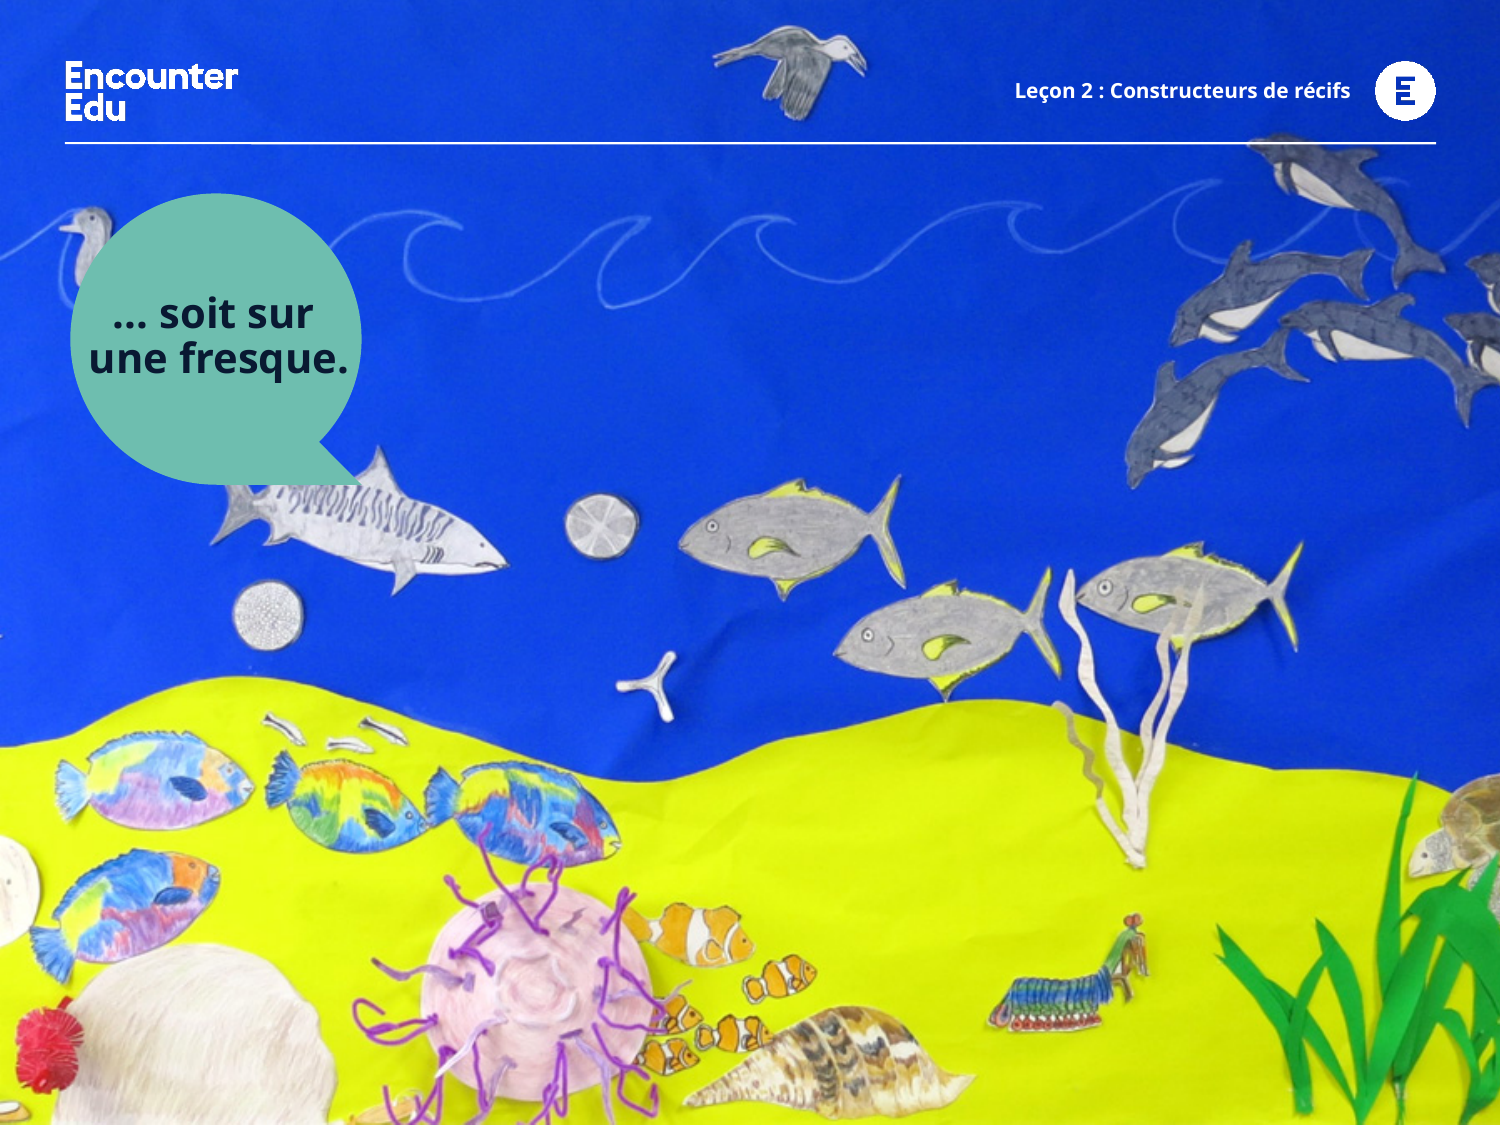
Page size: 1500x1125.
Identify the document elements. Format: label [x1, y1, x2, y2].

text_box [70, 193, 362, 485]
picture [0, 0, 1500, 1125]
